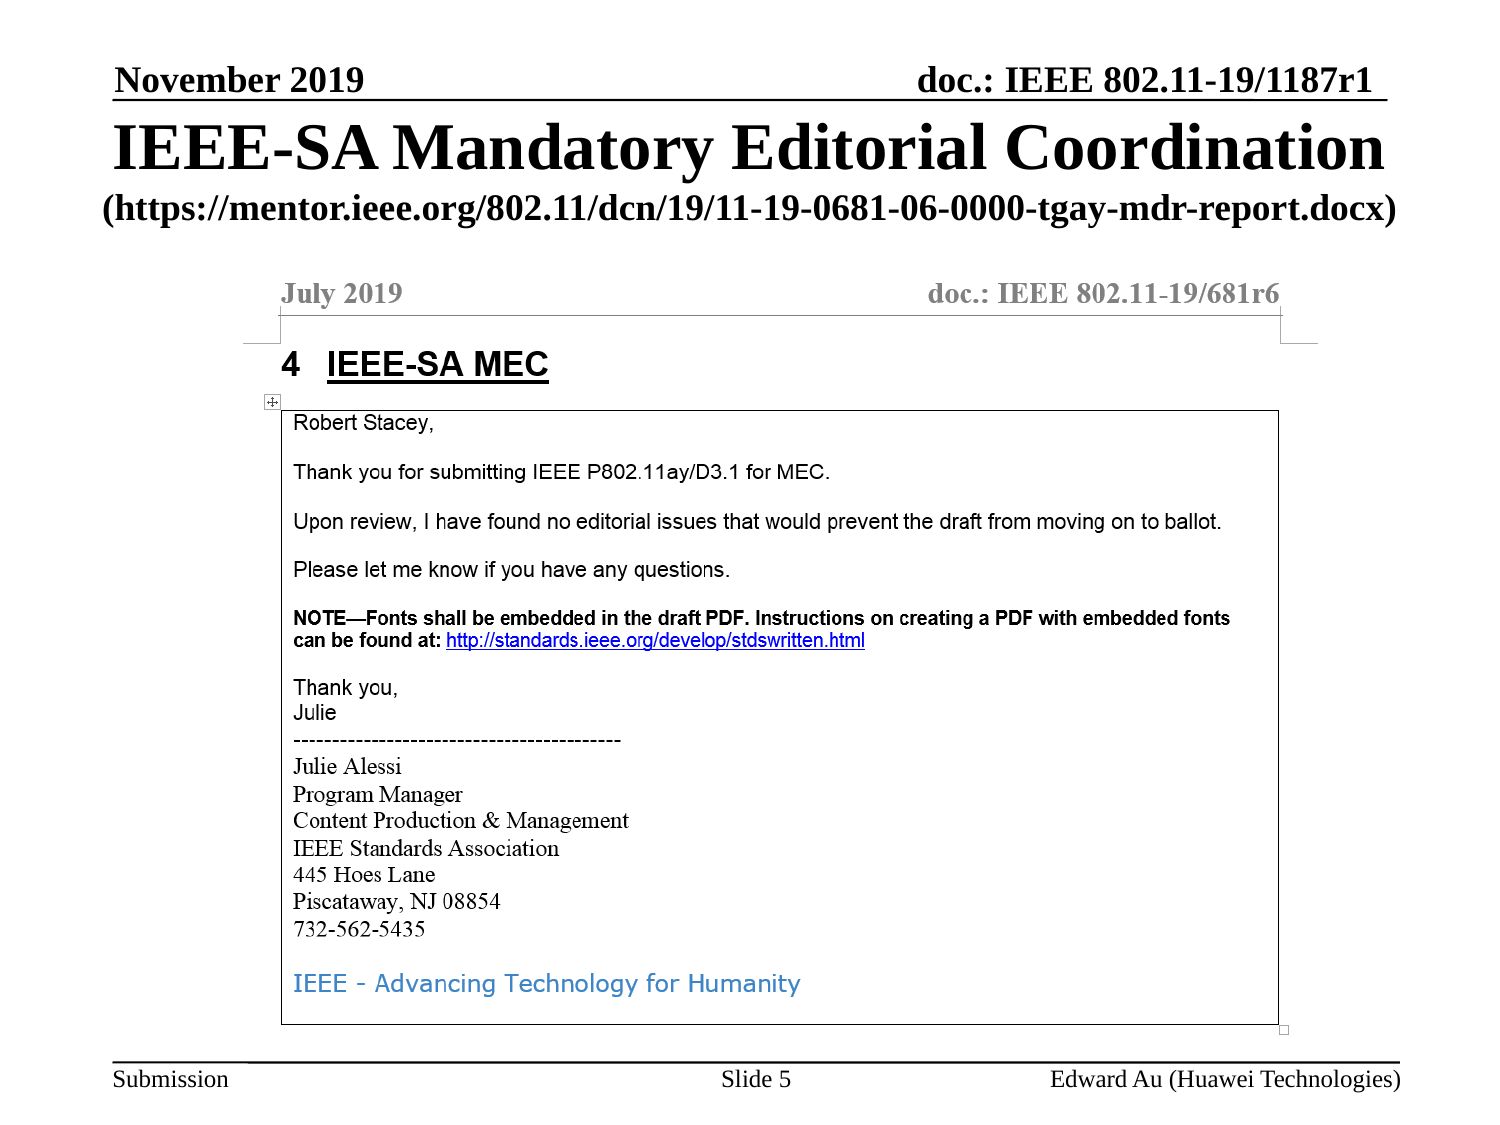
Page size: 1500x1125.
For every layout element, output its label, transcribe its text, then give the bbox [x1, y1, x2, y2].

picture [238, 276, 1326, 1035]
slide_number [114, 54, 368, 101]
title IEEE-SA Mandatory Editorial Coordination (https://mentor.ieee.org/802.11/dcn/19/11-19-0681-06-0000-tgay-mdr-report.docx) [52, 77, 1448, 254]
slide_number Slide 5 [712, 1061, 800, 1093]
footer Edward Au (Huawei Technologies) [1044, 1061, 1402, 1093]
